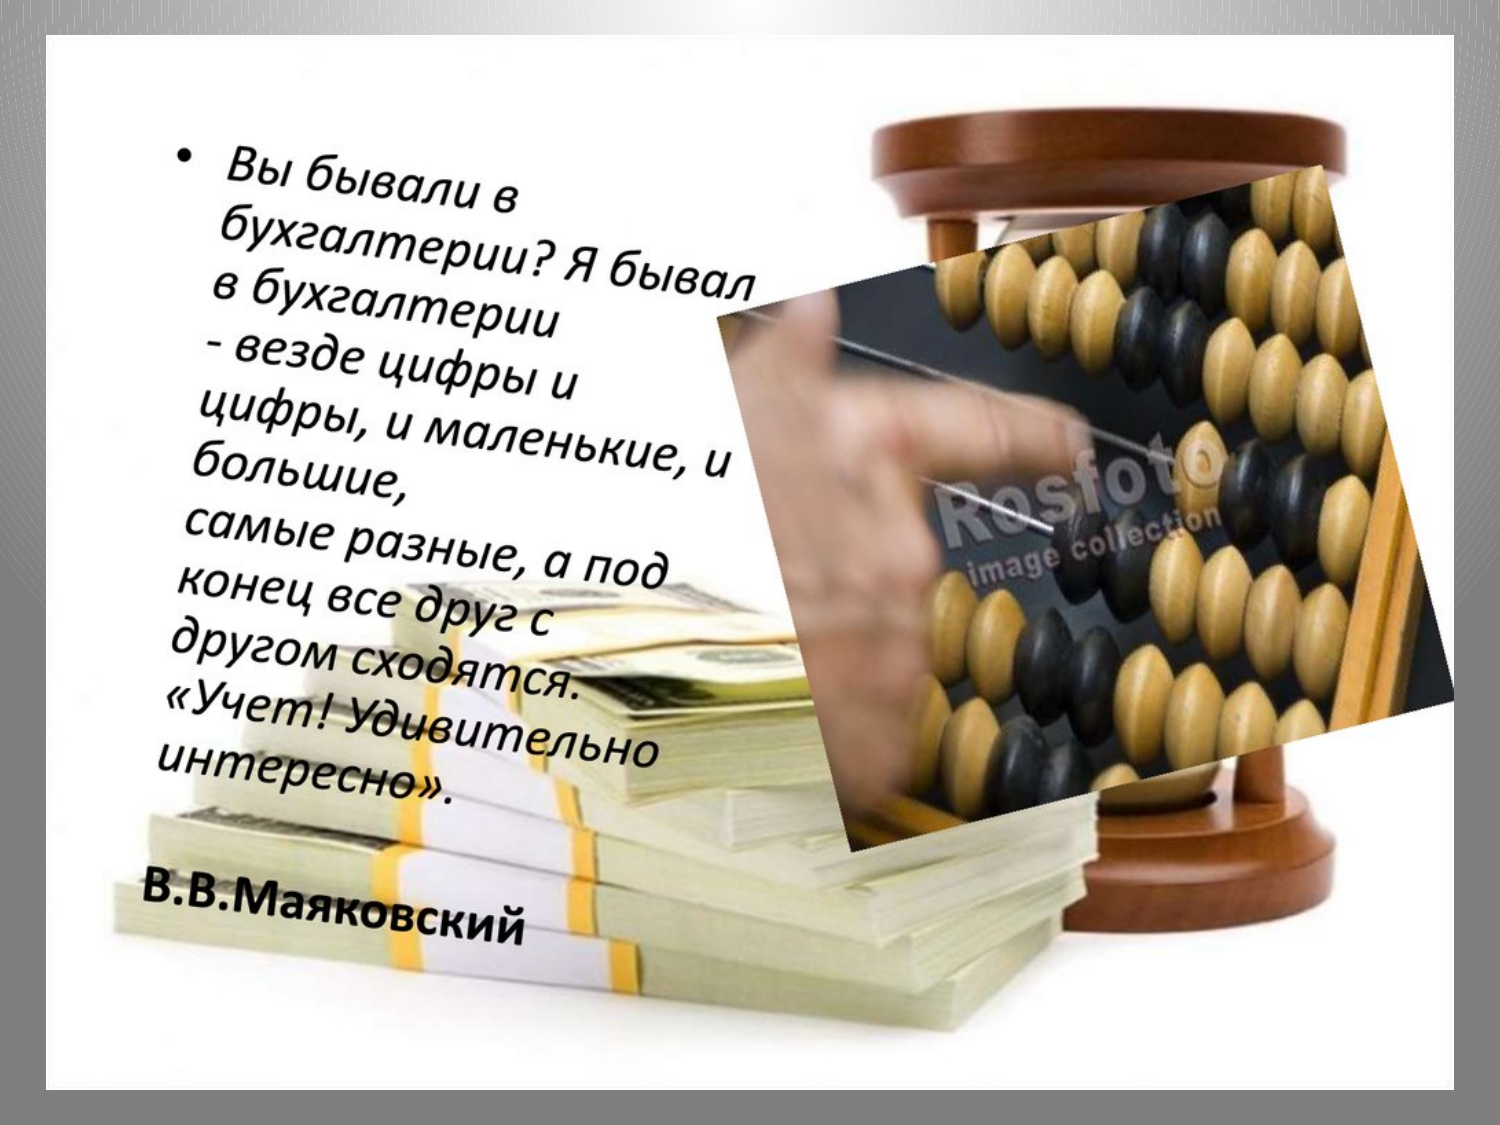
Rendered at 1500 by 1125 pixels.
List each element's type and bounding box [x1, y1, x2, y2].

picture [46, 34, 1454, 1091]
